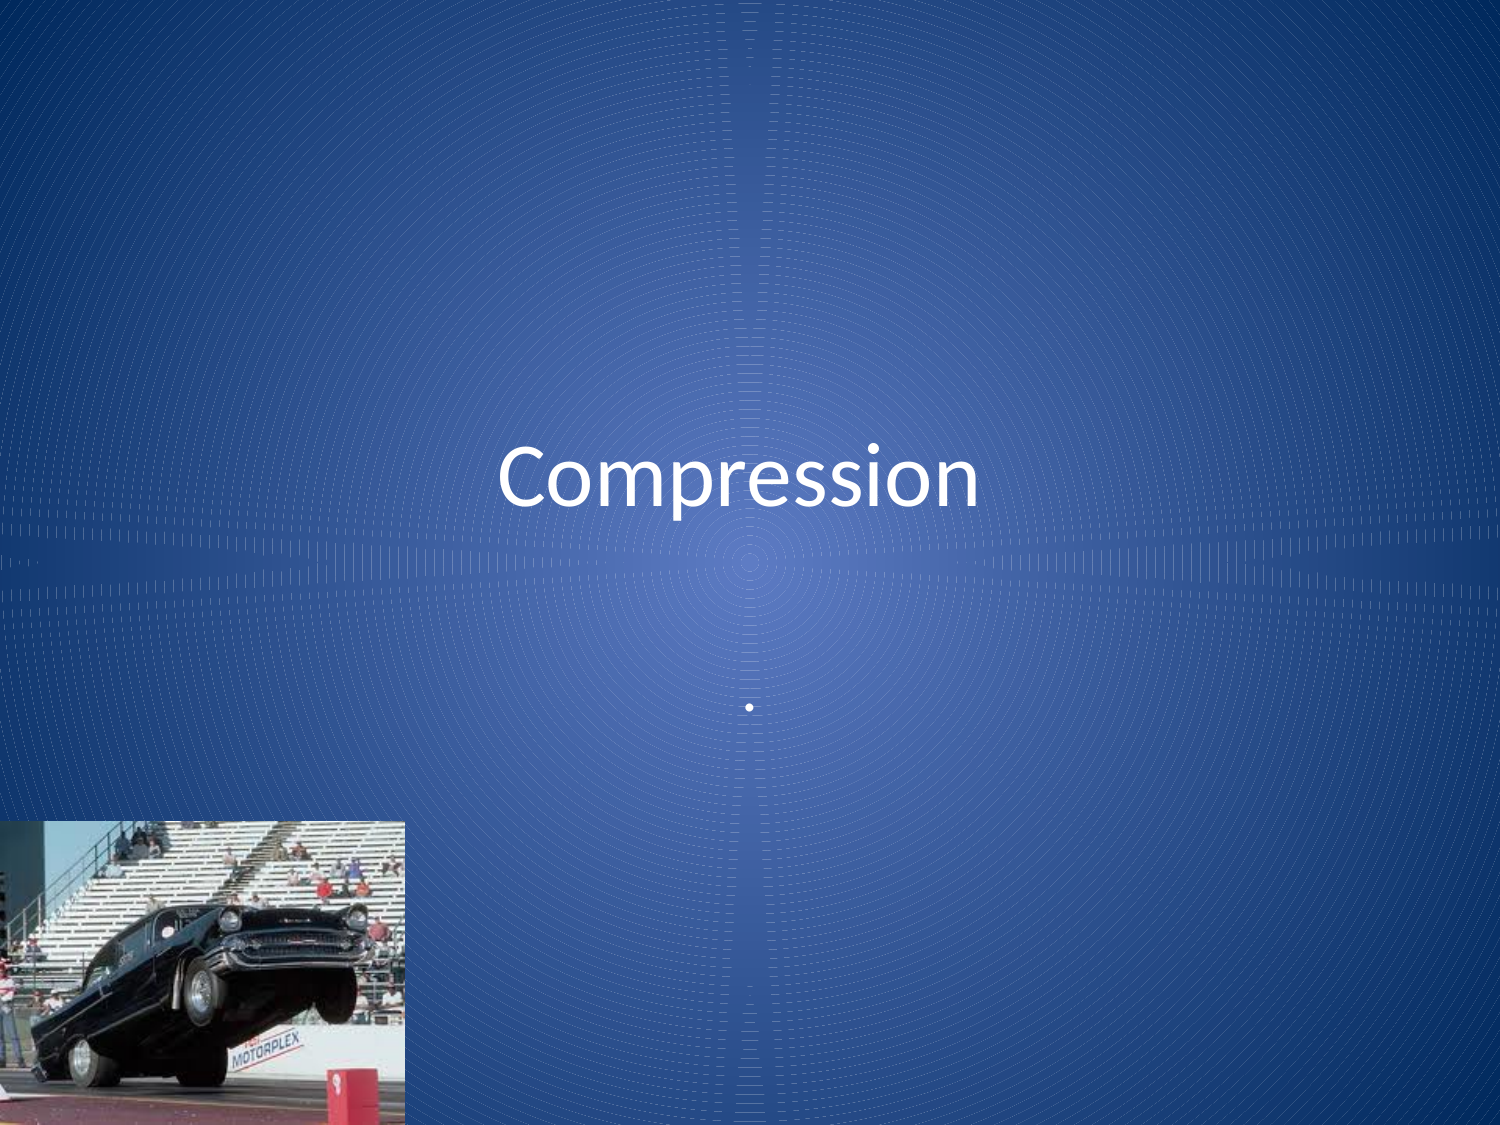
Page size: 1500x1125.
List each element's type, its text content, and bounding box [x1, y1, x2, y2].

subtitle . [225, 637, 1275, 925]
title Compression [112, 349, 1388, 591]
picture [0, 821, 405, 1125]
